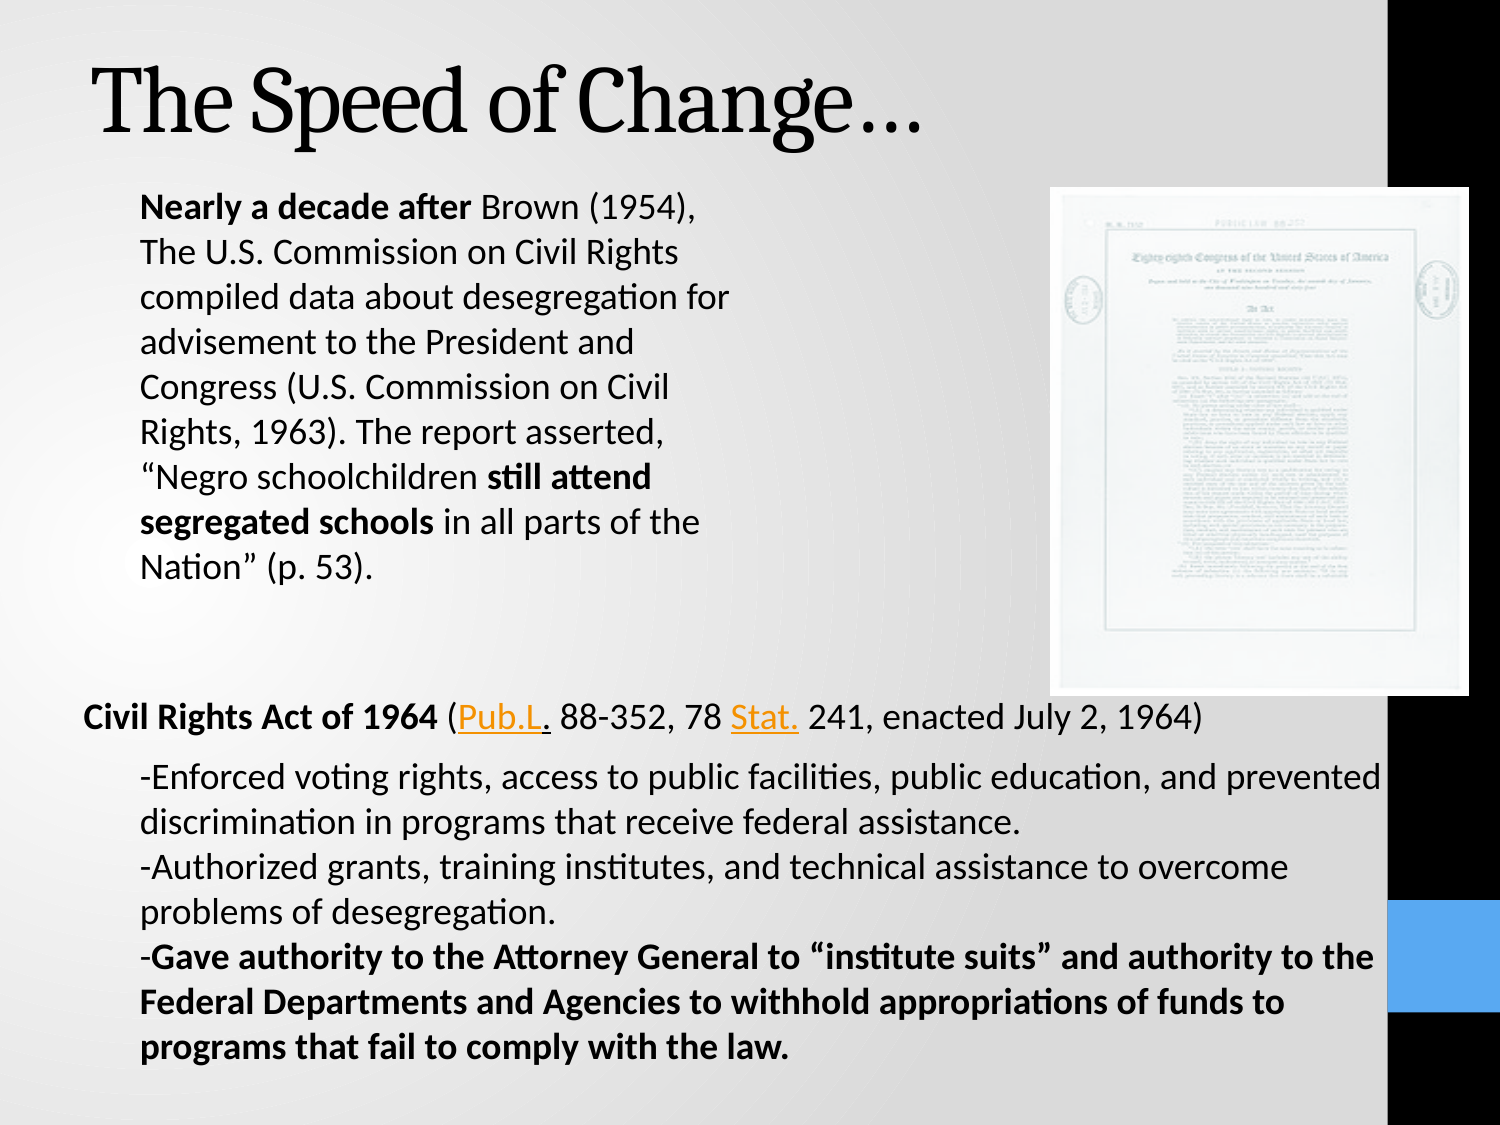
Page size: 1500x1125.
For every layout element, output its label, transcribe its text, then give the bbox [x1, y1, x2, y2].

title The Speed of Change… [75, 25, 1260, 163]
text_box Nearly a decade after Brown (1954), The U.S. Commission on Civil Rights compiled data about desegregation for advisement to the President and Congress (U.S. Commission on Civil Rights, 1963). The report asserted, “Negro schoolchildren still attend segregated schools in all parts of the Nation” (p. 53). [125, 174, 763, 595]
text_box -Enforced voting rights, access to public facilities, public education, and prevented discrimination in programs that receive federal assistance. -Authorized grants, training institutes, and technical assistance to overcome problems of desegregation. -Gave authority to the Attorney General to “institute suits” and authority to the Federal Departments and Agencies to withhold appropriations of funds to programs that fail to comply with the law. [125, 744, 1438, 1075]
picture [1049, 186, 1470, 696]
text_box Civil Rights Act of 1964 (Pub.L. 88-352, 78 Stat. 241, enacted July 2, 1964) [68, 684, 1219, 745]
